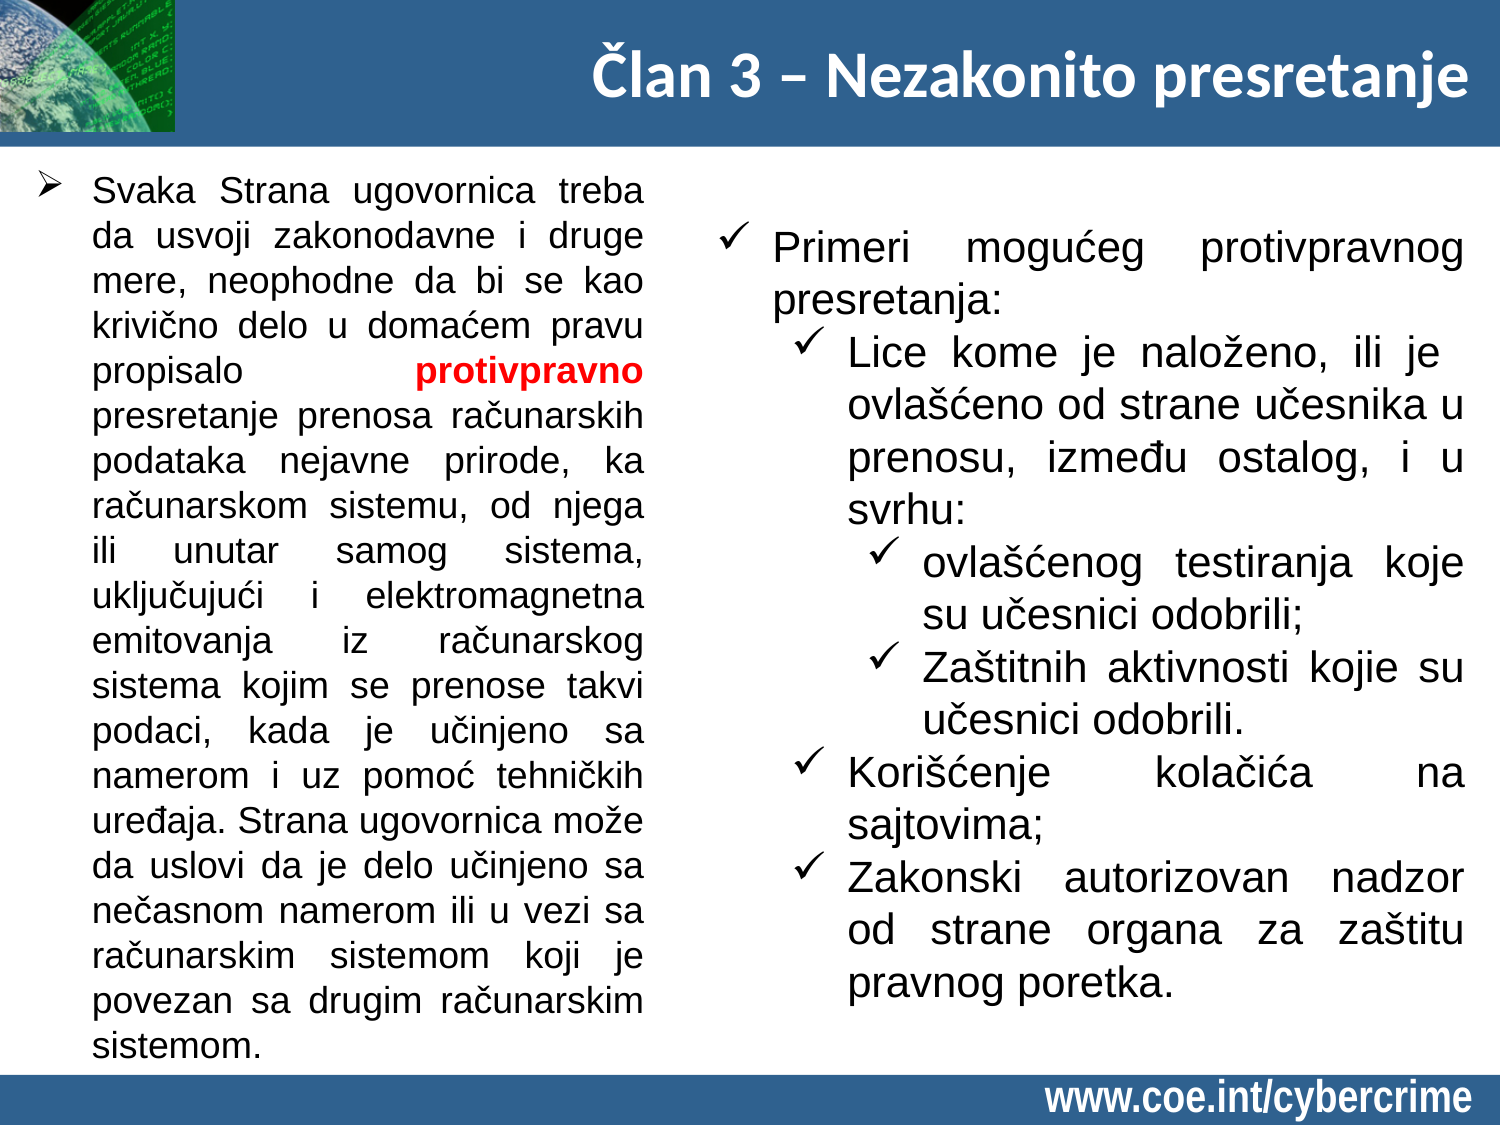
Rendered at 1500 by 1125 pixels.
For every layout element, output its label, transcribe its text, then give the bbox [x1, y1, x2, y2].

text_box Primeri mogućeg protivpravnog presretanja: Lice kome je naloženo, ili je ovlašćeno od strane učesnika u prenosu, između ostalog, i u svrhu: ovlašćenog testiranja koje su učesnici odobrili; Zaštitnih aktivnosti kojie su učesnici odobrili. Korišćenje kolačića na sajtovima; Zakonski autorizovan nadzor od strane organa za zaštitu pravnog poretka. [701, 211, 1480, 1014]
text_box www.coe.int/cybercrime [1030, 1059, 1500, 1125]
text_box [0, 1073, 1030, 1125]
text_box Član 3 – Nezakonito presretanje [0, 0, 1500, 149]
picture [0, 0, 175, 132]
text_box Svaka Strana ugovornica treba da usvoji zakonodavne i druge mere, neophodne da bi se kao krivično delo u domaćem pravu propisalo protivpravno presretanje prenosa računarskih podataka nejavne prirode, ka računarskom sistemu, od njega ili unutar samog sistema, uključujući i elektromagnetna emitovanja iz računarskog sistema kojim se prenose takvi podaci, kada je učinjeno sa namerom i uz pomoć tehničkih uređaja. Strana ugovornica može da uslovi da je delo učinjeno sa nečasnom namerom ili u vezi sa računarskim sistemom koji je povezan sa drugim računarskim sistemom. [20, 158, 659, 1073]
